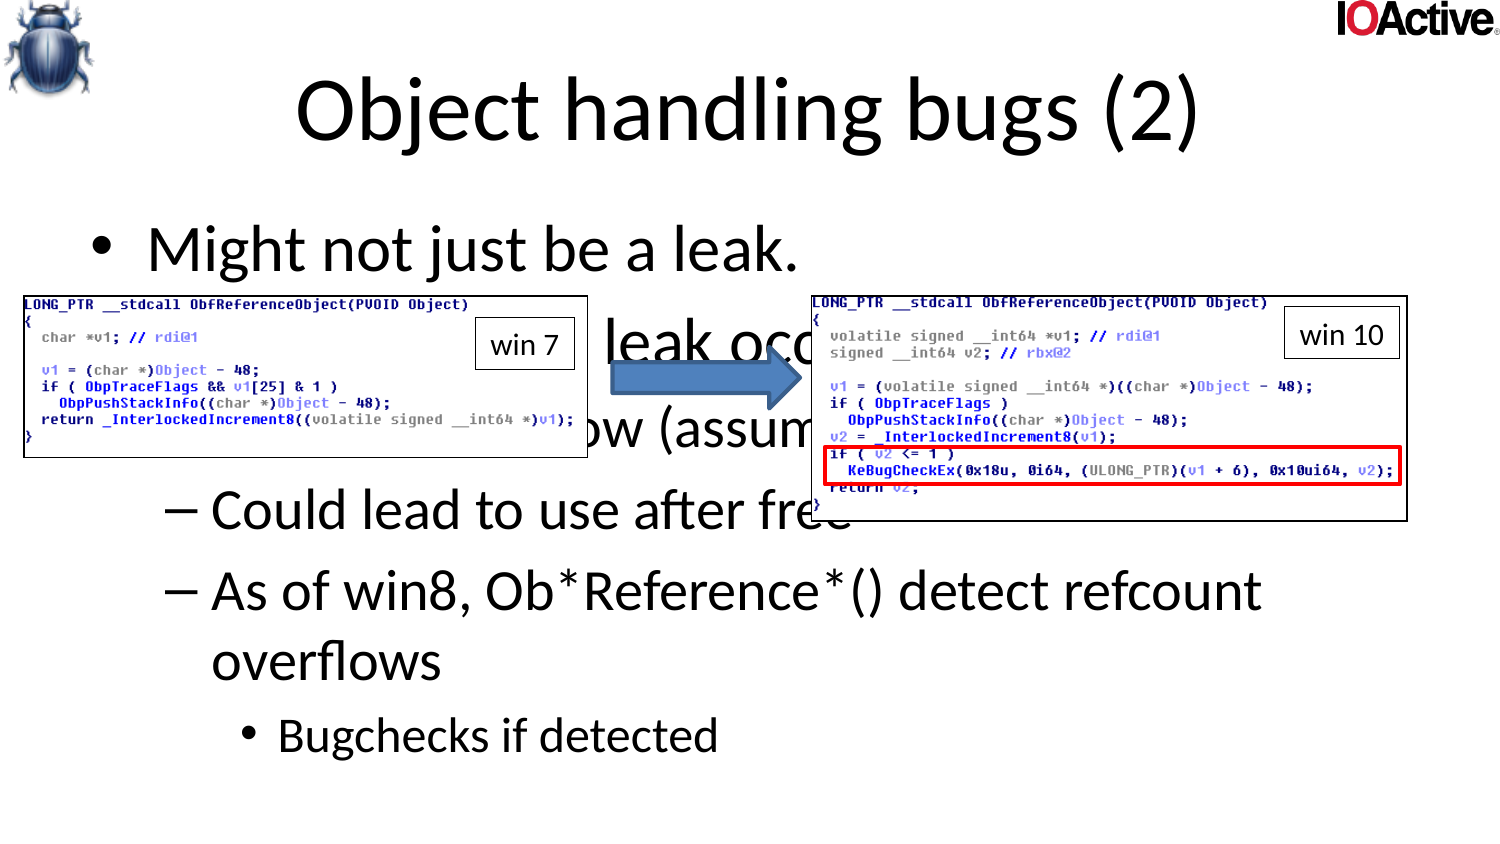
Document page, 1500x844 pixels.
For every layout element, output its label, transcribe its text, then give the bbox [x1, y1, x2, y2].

text_box [610, 344, 803, 411]
picture [0, 0, 101, 101]
list Might not just be a leak. What if refcount leak occurs 2**32 -1 times? Refcount overflow (assuming 32bit) Could lead to use after free As of win8, Ob*Reference*() detect refcount overflows Bugchecks if detected [75, 196, 1500, 844]
title Object handling bugs (2) [75, 33, 1425, 175]
picture [1337, 0, 1500, 36]
picture [24, 296, 588, 458]
picture [812, 296, 1407, 521]
